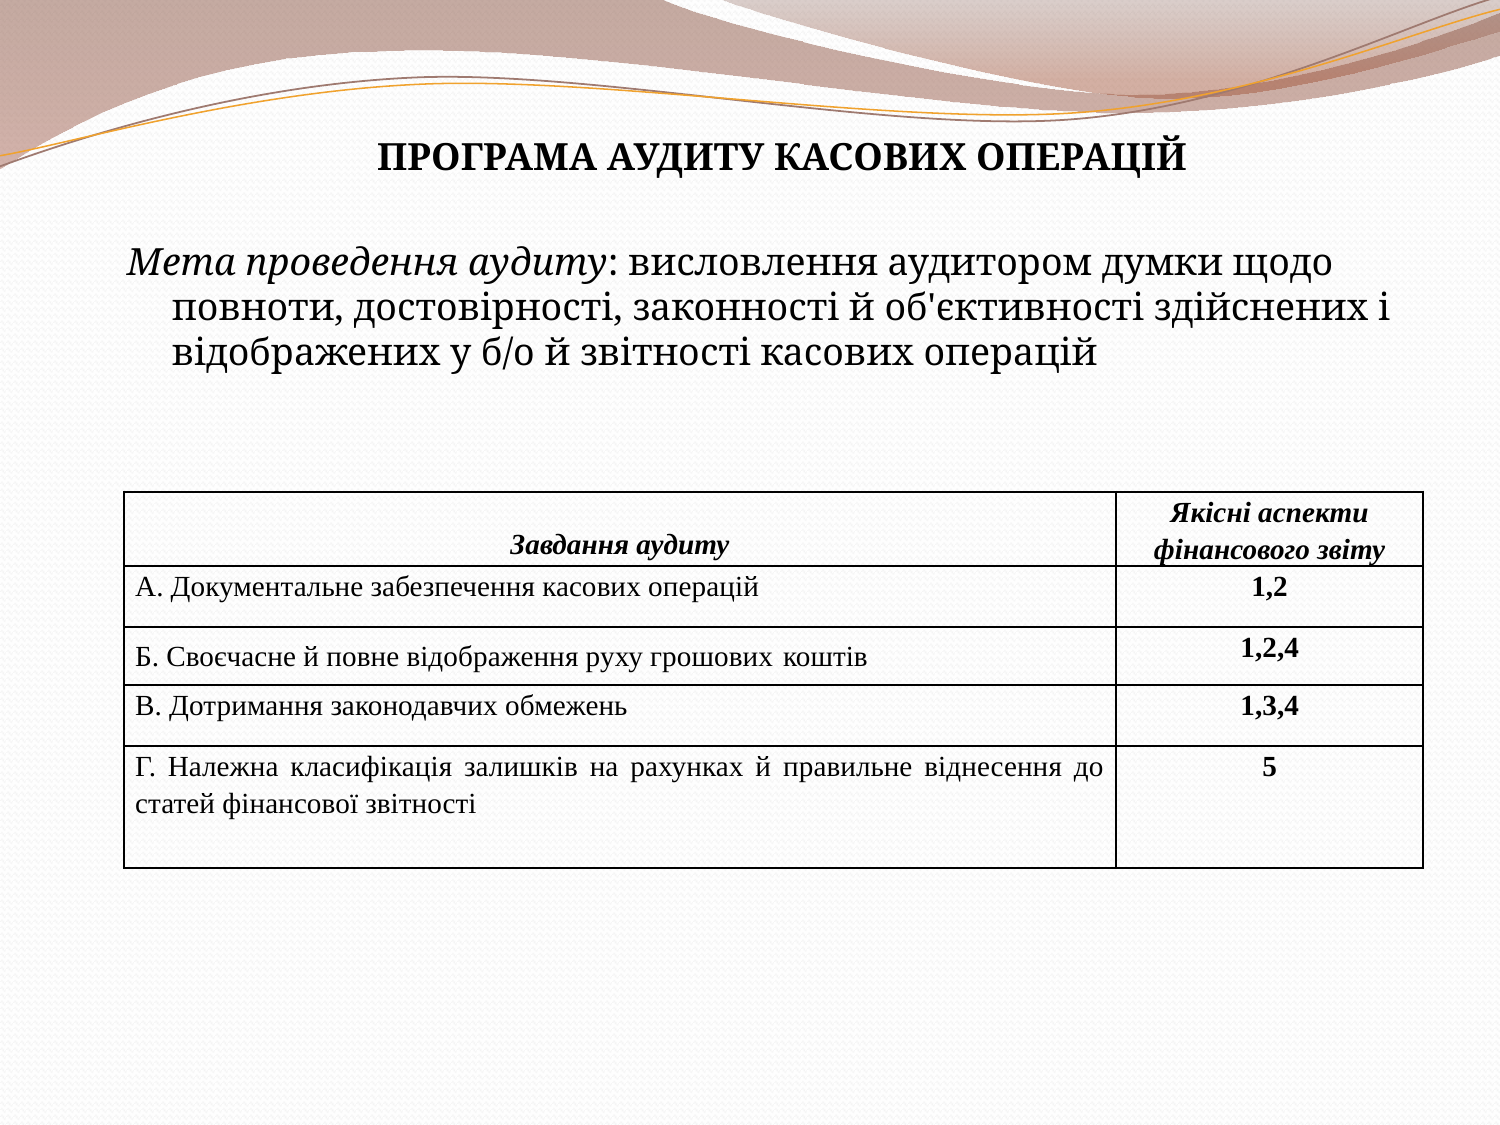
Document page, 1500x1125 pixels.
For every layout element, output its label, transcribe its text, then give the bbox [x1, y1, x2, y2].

table_cell Б. Своєчасне й повне відображення руху грошових коштів [125, 628, 1115, 684]
table_header Якісні аспекти фінансового звіту [1117, 493, 1422, 565]
table_cell А. Документальне забезпечення касових операцій [125, 567, 1115, 626]
table_cell 1,3,4 [1117, 686, 1422, 745]
list ПРОГРАМА АУДИТУ КАСОВИХ ОПЕРАЦІЙ Мета проведення аудиту: висловлення аудитором думки щодо повноти, достовірності, законності й об'єктивності здійснених і відображених у б/о й звітності касових операцій [112, 125, 1463, 418]
table_cell В. Дотримання законодавчих обмежень [125, 686, 1115, 745]
table_header Завдання аудиту [125, 493, 1115, 565]
table_cell 1,2 [1117, 567, 1422, 626]
table_cell 5 [1117, 747, 1422, 867]
table_cell 1,2,4 [1117, 628, 1422, 684]
table_cell Г. Належна класифікація залишків на рахунках й правильне віднесення до статей фінансової звітності [125, 747, 1115, 867]
